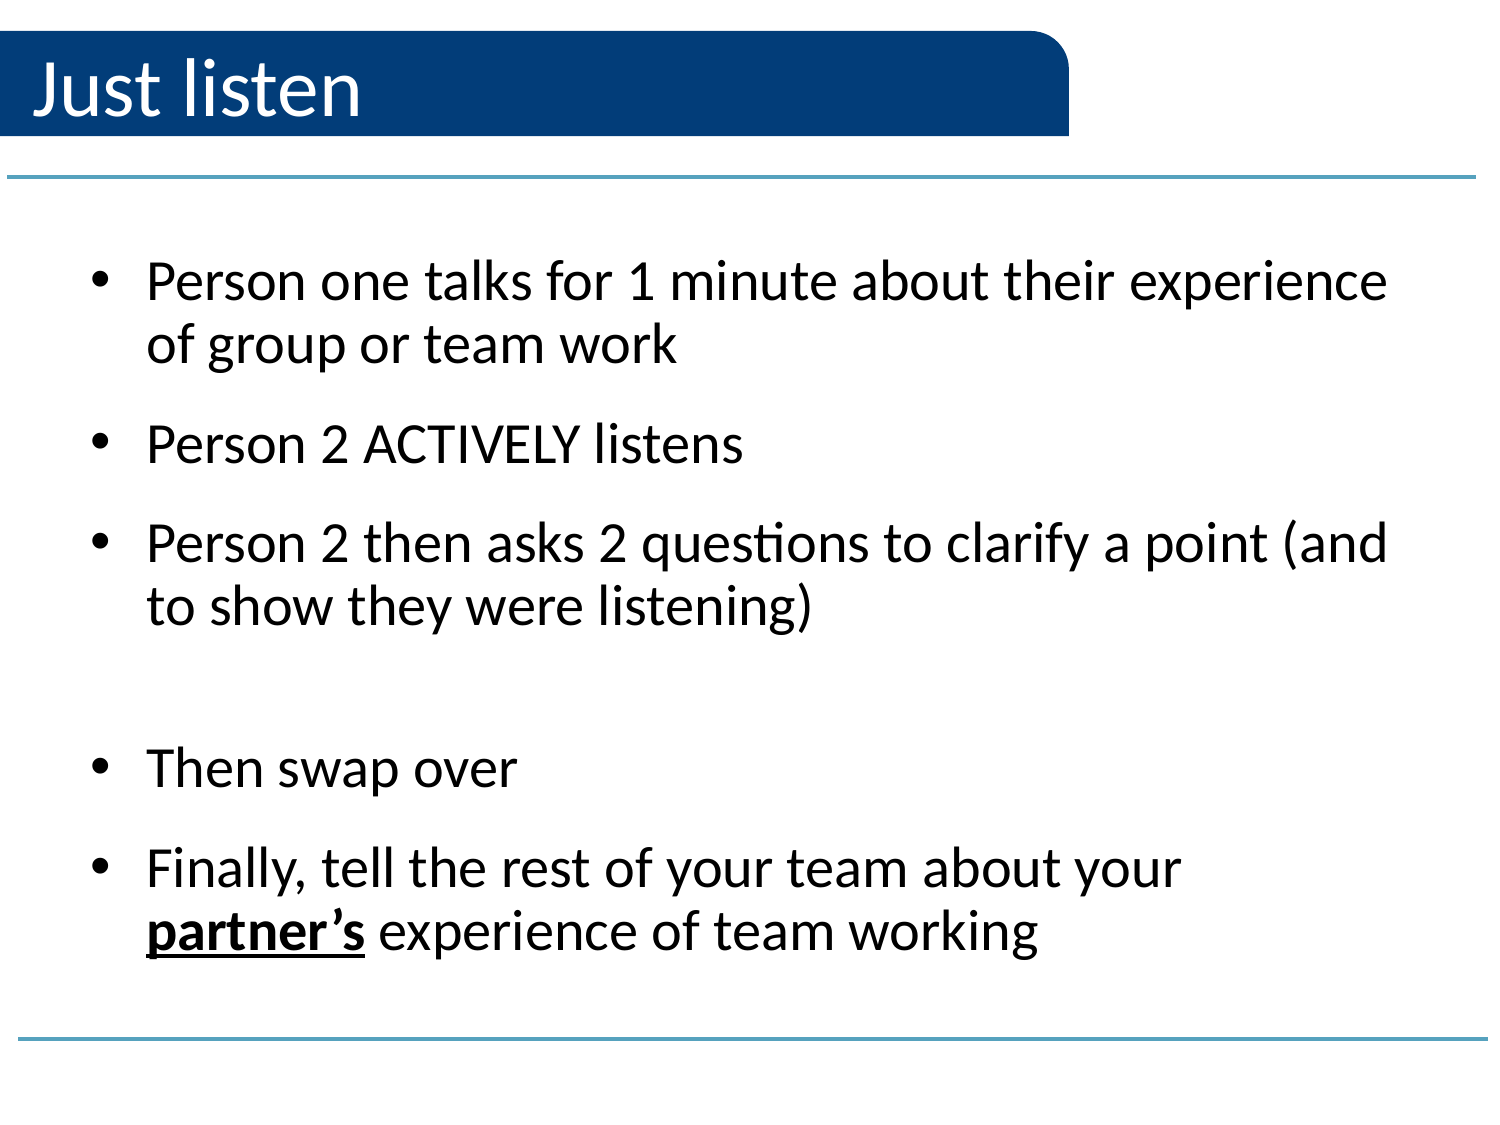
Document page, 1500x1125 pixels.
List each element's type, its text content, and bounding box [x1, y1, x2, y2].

title Just listen [17, 42, 1046, 124]
list Person one talks for 1 minute about their experience of group or team work Person 2 ACTIVELY listens Person 2 then asks 2 questions to clarify a point (and to show they were listening) Then swap over Finally, tell the rest of your team about your partner’s experience of team working [75, 242, 1425, 1039]
